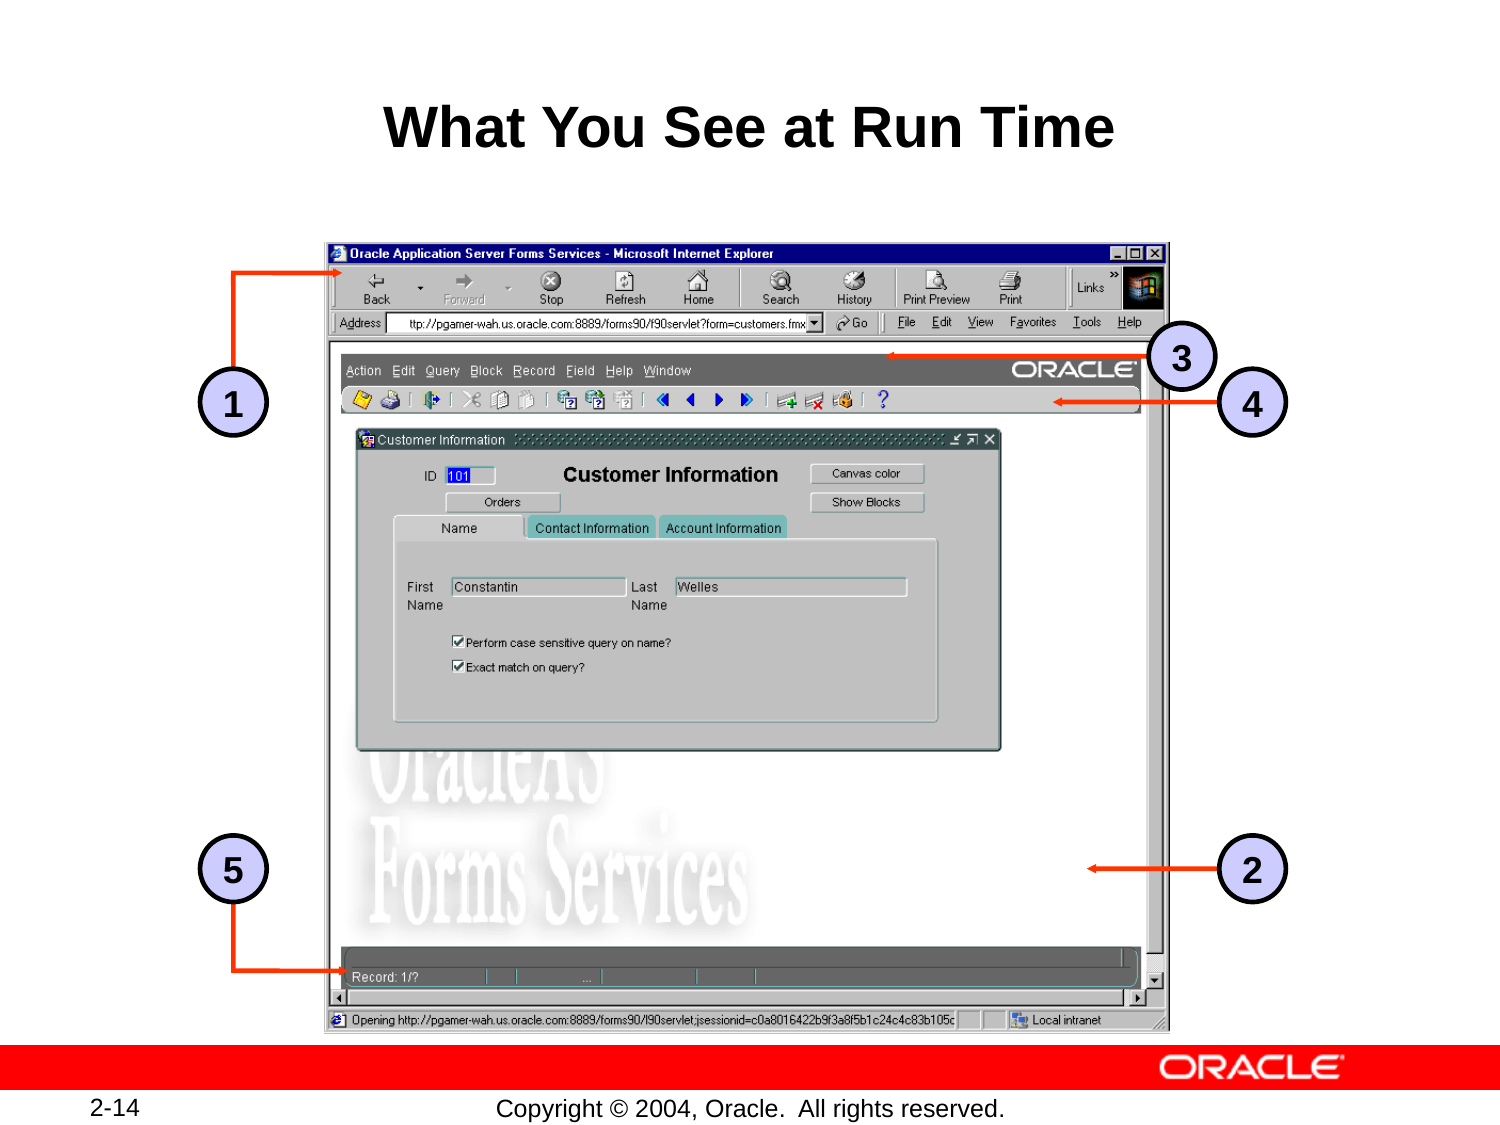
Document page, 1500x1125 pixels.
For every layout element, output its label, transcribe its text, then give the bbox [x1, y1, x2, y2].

title What You See at Run Time [149, 87, 1351, 232]
text_box 5 [200, 835, 267, 903]
picture [324, 242, 1170, 1034]
text_box 3 [1174, 322, 1216, 390]
text_box 4 [1219, 368, 1286, 436]
text_box 2 [1219, 835, 1286, 903]
text_box 1 [200, 368, 267, 436]
